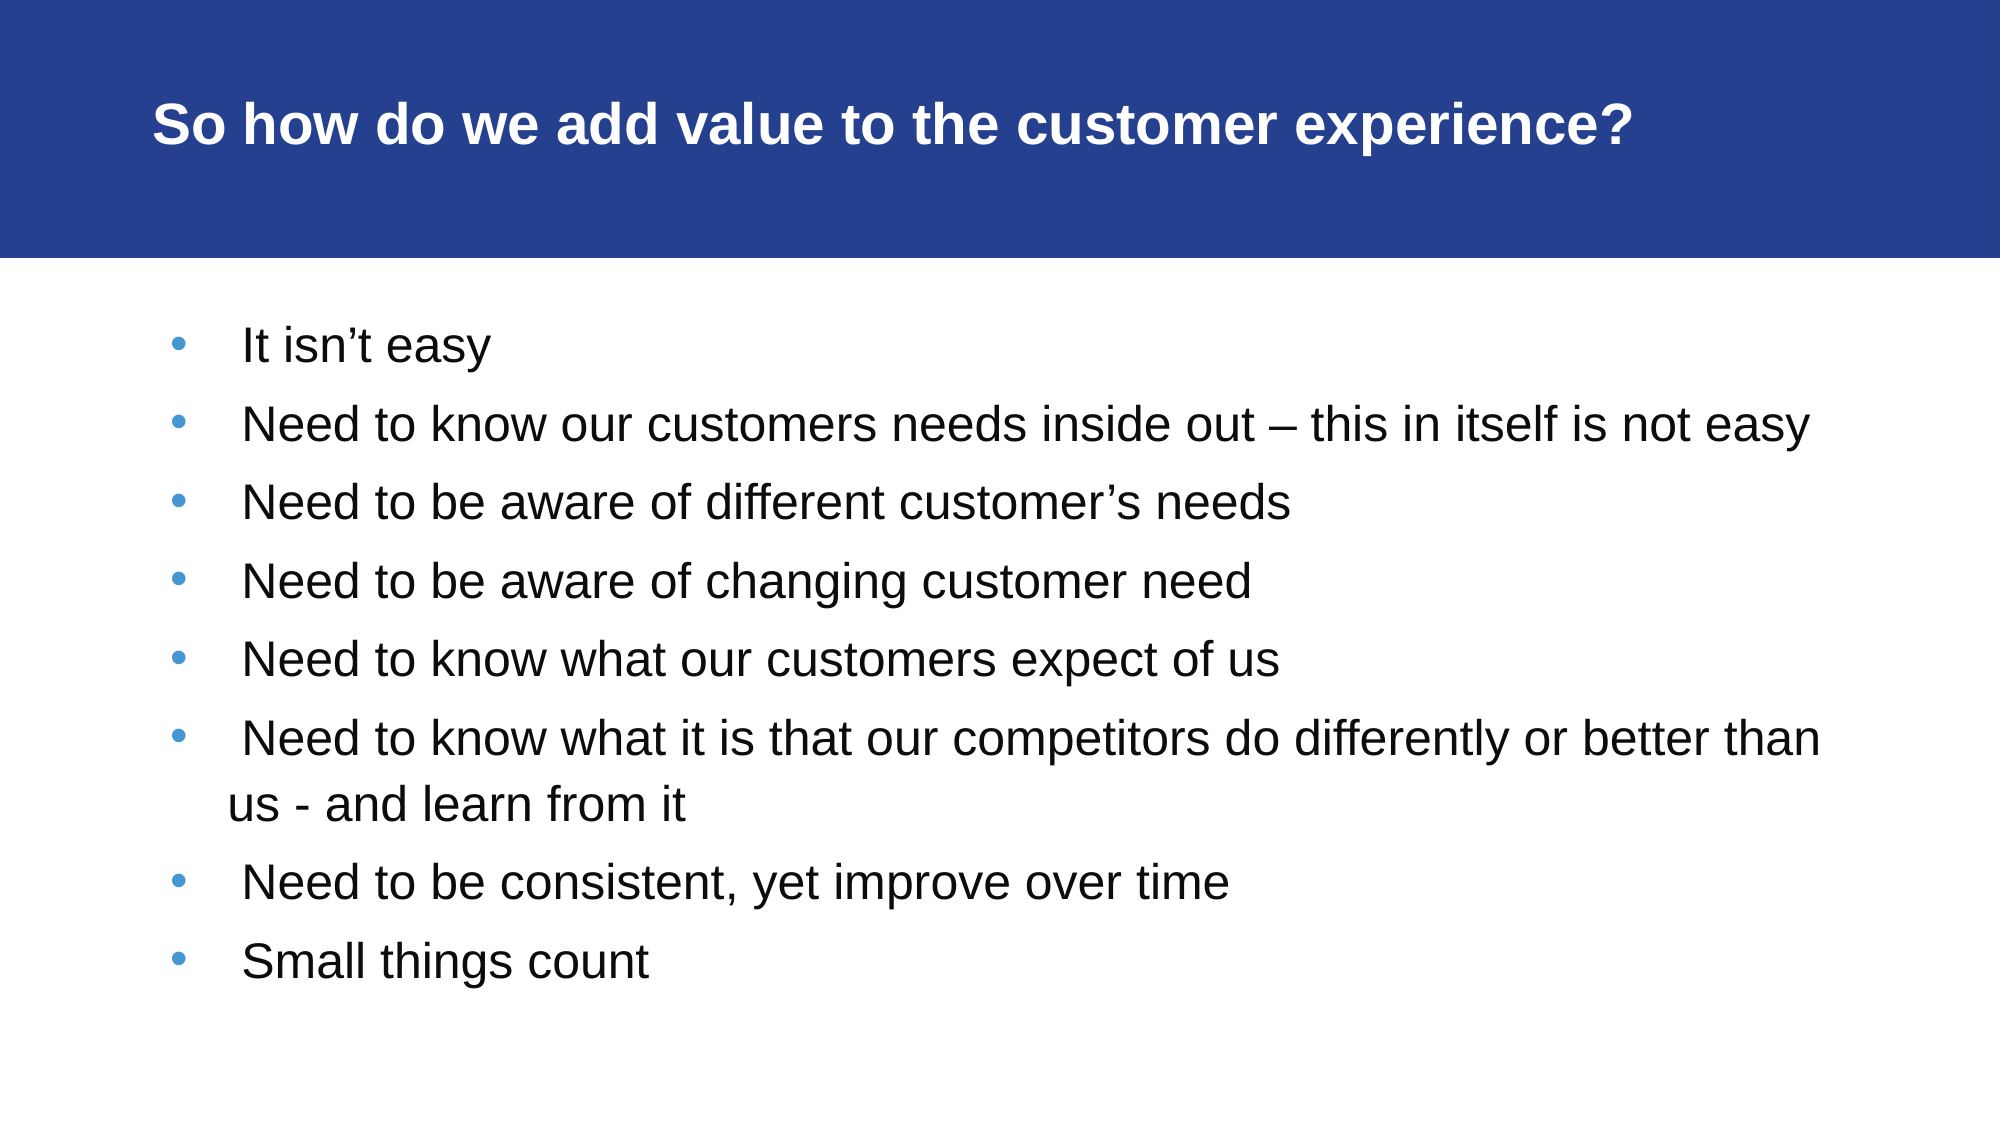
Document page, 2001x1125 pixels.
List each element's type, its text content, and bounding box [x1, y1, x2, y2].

list It isn’t easy Need to know our customers needs inside out – this in itself is not easy Need to be aware of different customer’s needs Need to be aware of changing customer need Need to know what our customers expect of us Need to know what it is that our competitors do differently or better than us - and learn from it Need to be consistent, yet improve over time Small things count [137, 299, 1863, 1025]
title So how do we add value to the customer experience? [137, 20, 1863, 238]
